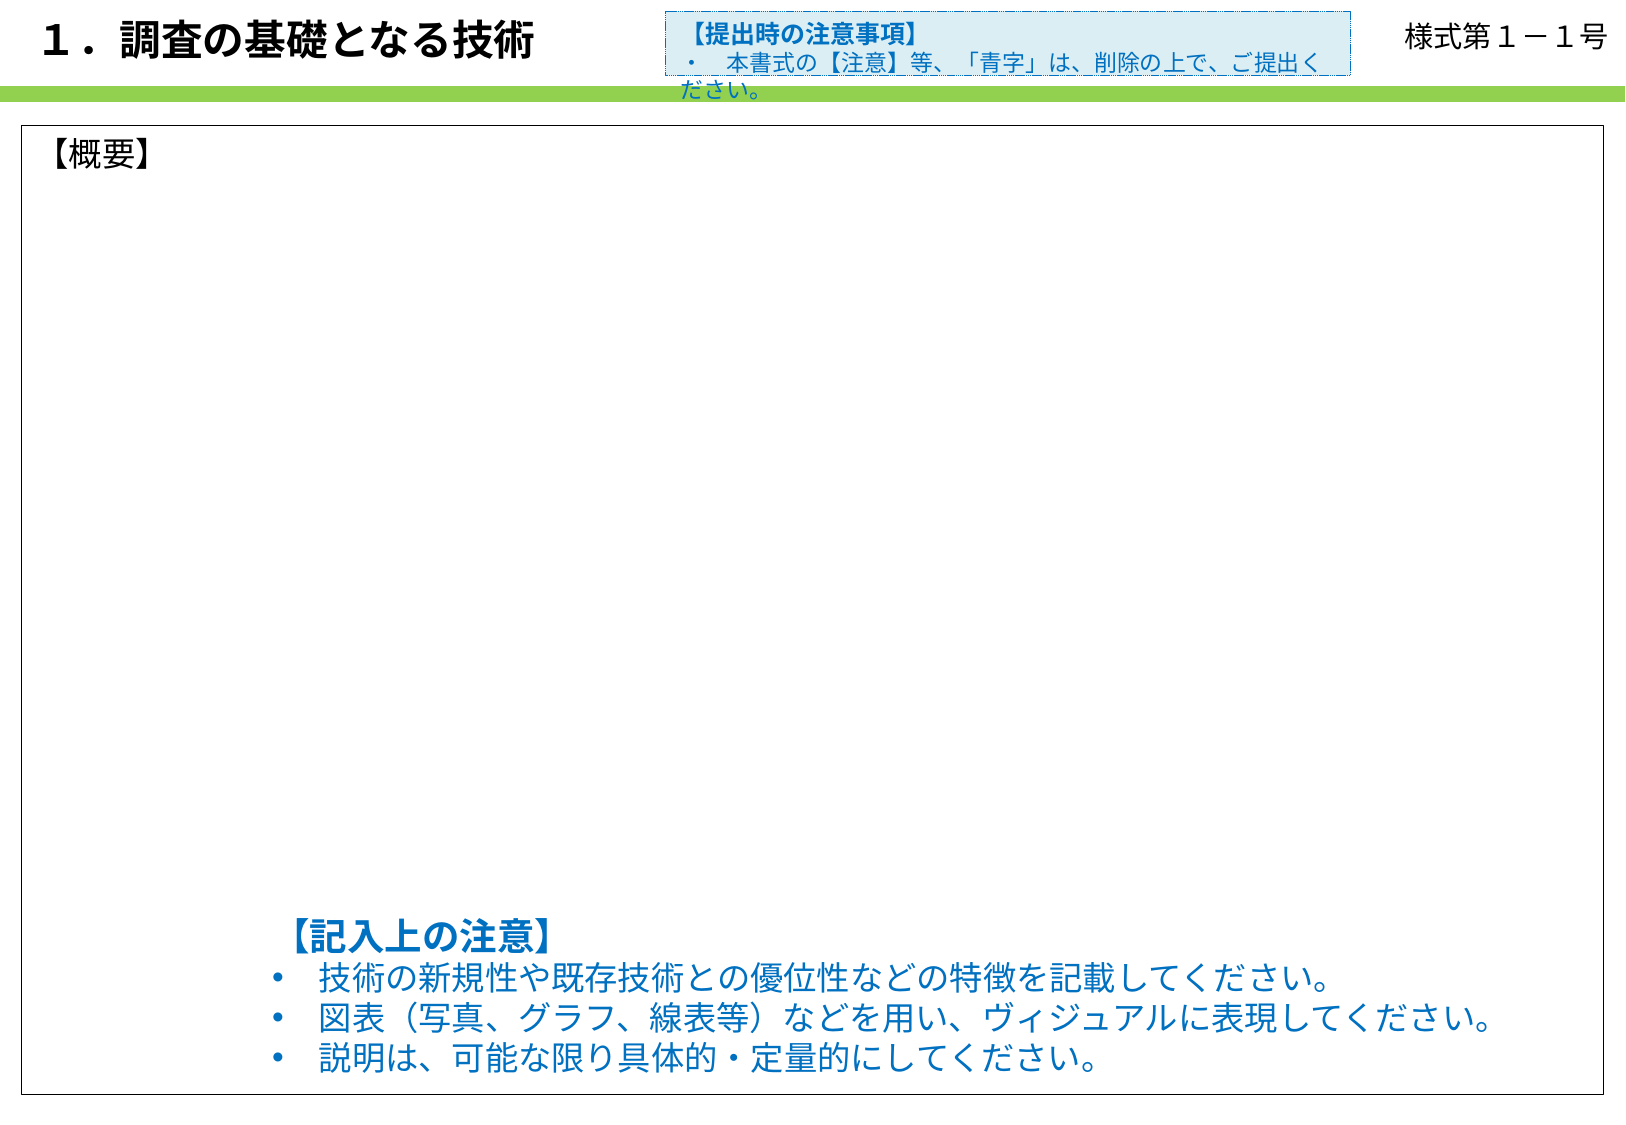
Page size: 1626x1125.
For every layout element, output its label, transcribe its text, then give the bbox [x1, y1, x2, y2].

text_box 【記入上の注意】 技術の新規性や既存技術との優位性などの特徴を記載してください。 図表（写真、グラフ、線表等）などを用い、ヴィジュアルに表現してください。 説明は、可能な限り具体的・定量的にしてください。 [257, 905, 1625, 1059]
text_box 様式第１－１号 [1389, 11, 1624, 61]
text_box 【概要】 [21, 125, 1604, 1094]
text_box 【提出時の注意事項】 ・ 本書式の【注意】等、「青字」は、削除の上で、ご提出ください。 [665, 11, 1351, 76]
title １．調査の基礎となる技術 [21, 6, 1484, 89]
